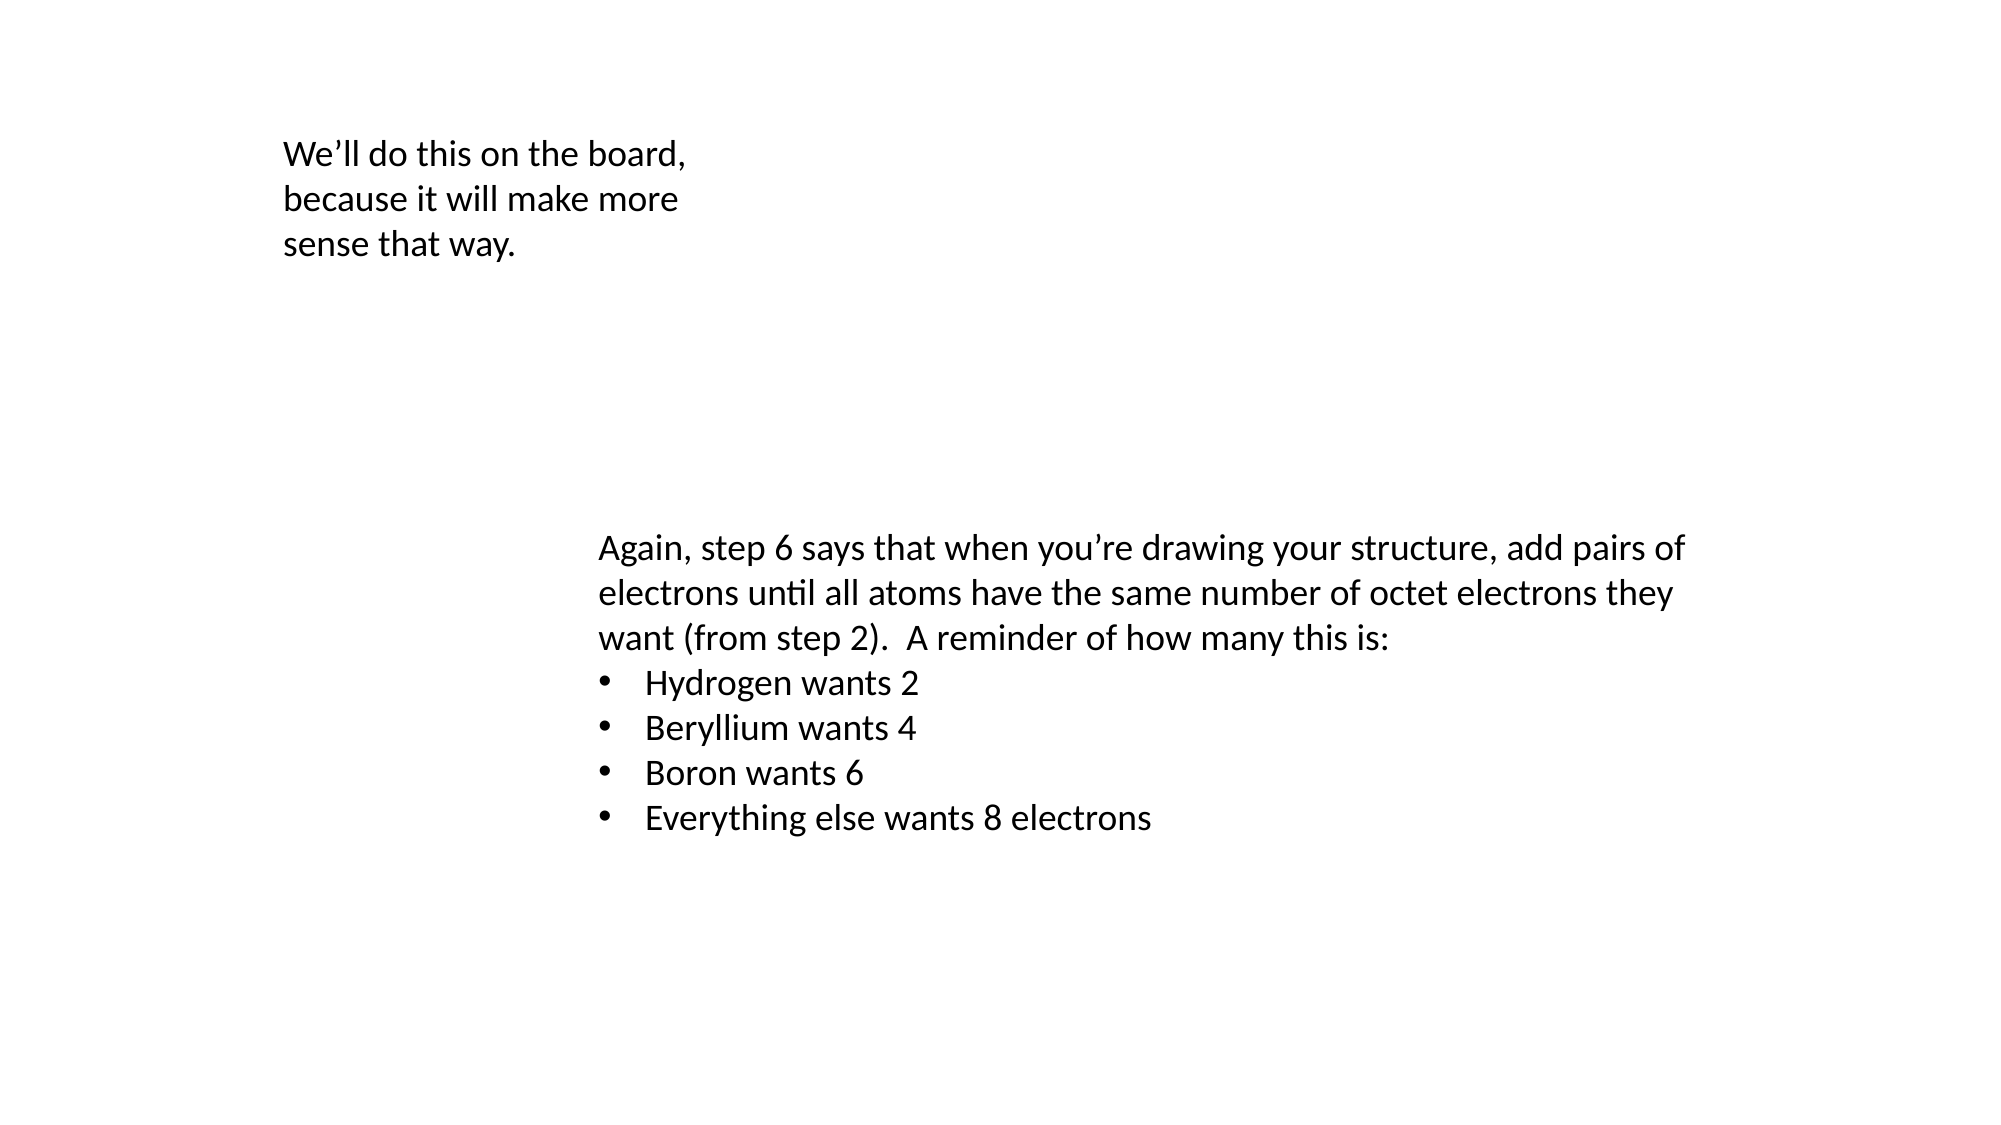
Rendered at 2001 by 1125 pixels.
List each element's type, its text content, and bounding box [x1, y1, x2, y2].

text_box Again, step 6 says that when you’re drawing your structure, add pairs of electrons until all atoms have the same number of octet electrons they want (from step 2). A reminder of how many this is: Hydrogen wants 2 Beryllium wants 4 Boron wants 6 Everything else wants 8 electrons [583, 515, 1763, 846]
text_box We’ll do this on the board, because it will make more sense that way. [268, 121, 780, 272]
